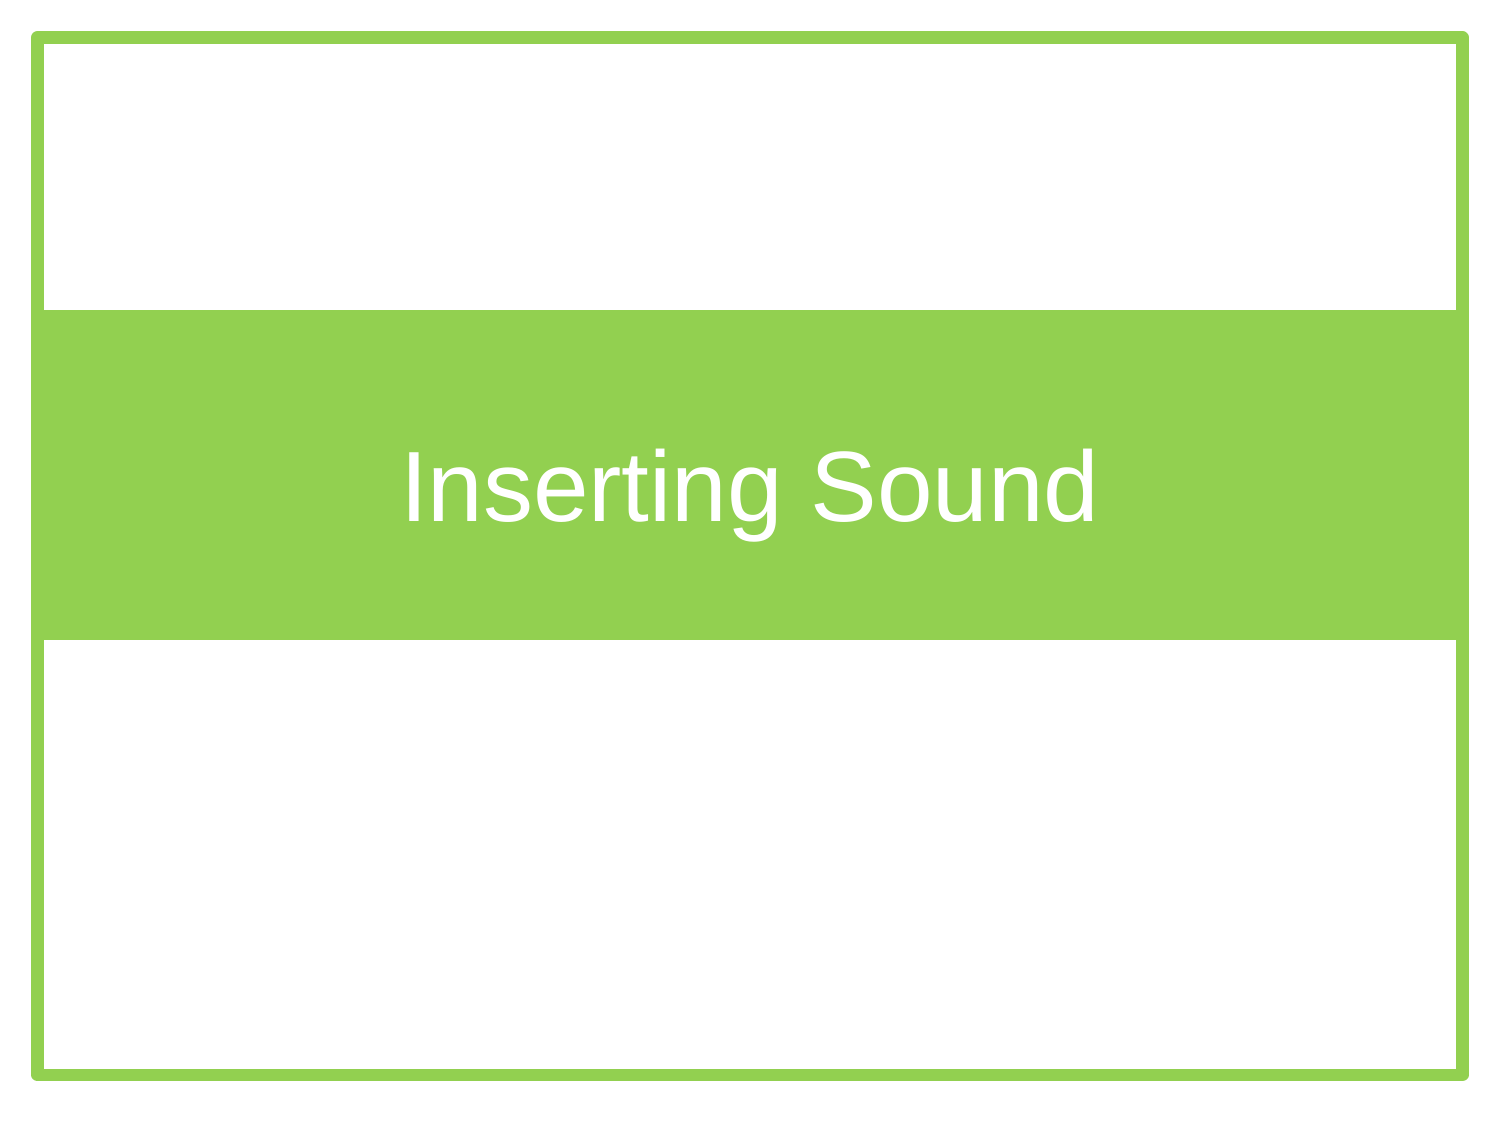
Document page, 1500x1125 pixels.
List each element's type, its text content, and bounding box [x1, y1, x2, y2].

title Inserting Sound [50, 349, 1450, 613]
